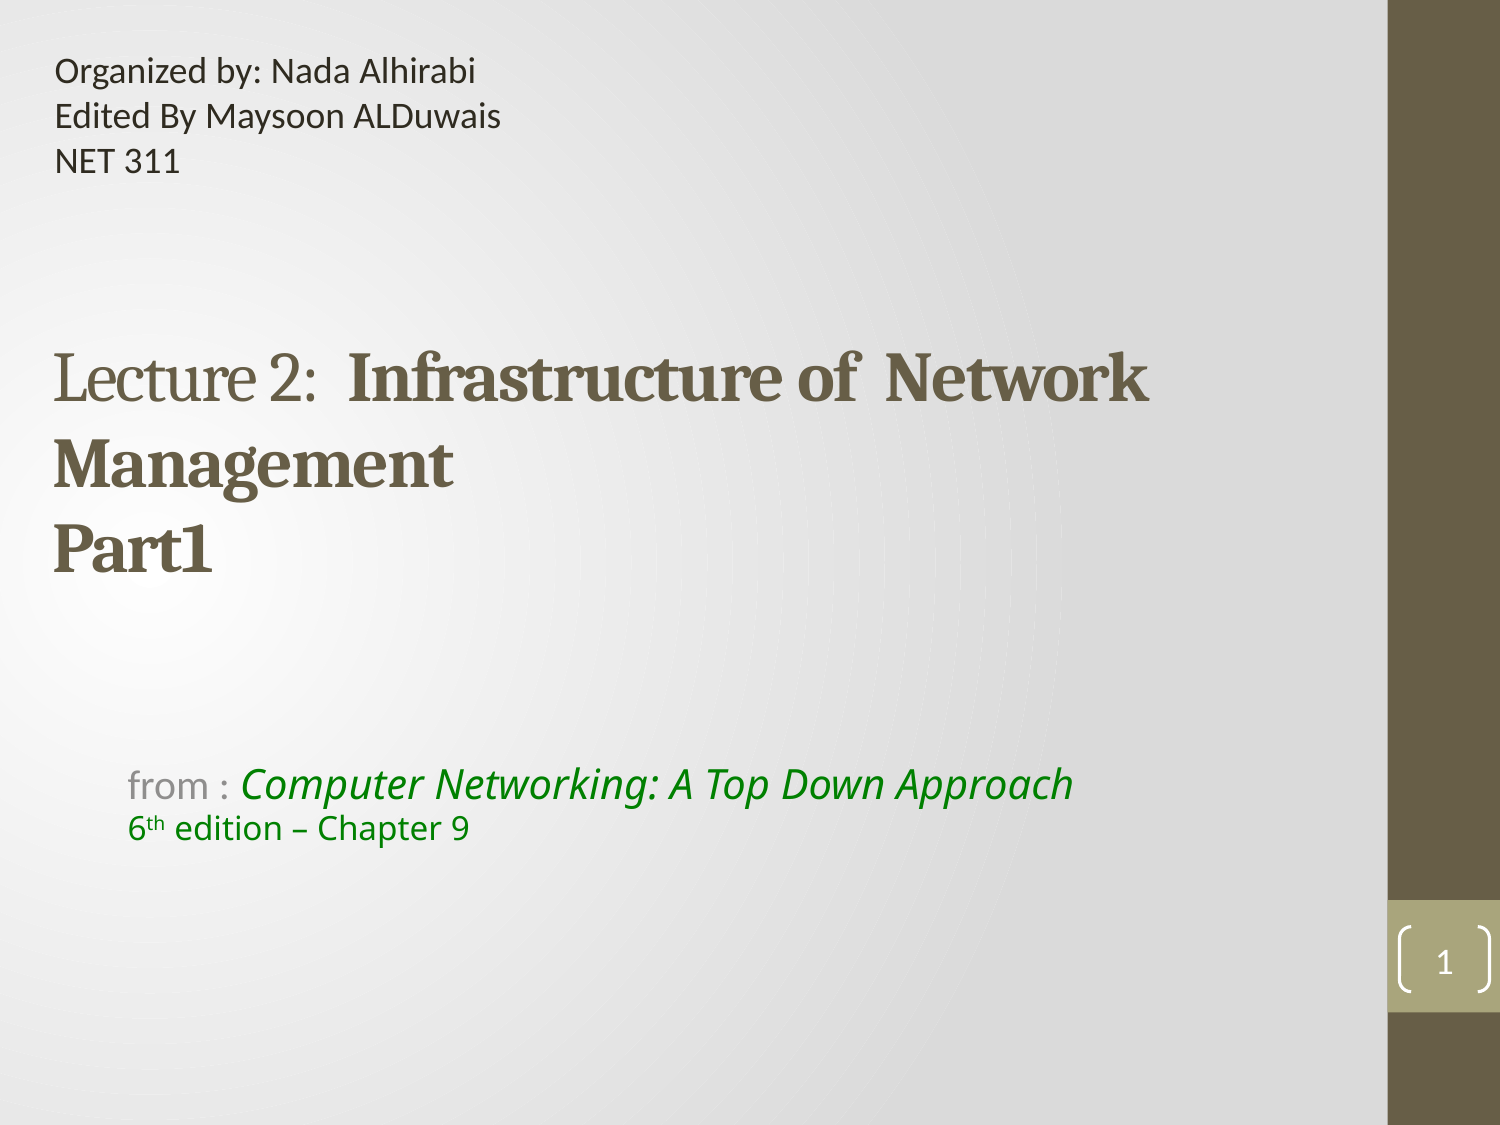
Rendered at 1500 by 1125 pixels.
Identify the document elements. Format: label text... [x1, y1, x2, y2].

text_box Organized by: Nada Alhirabi Edited By Maysoon ALDuwais NET 311 [39, 38, 517, 188]
title Lecture 2: Infrastructure of Network Management Part1 [37, 320, 1500, 595]
subtitle from : Computer Networking: A Top Down Approach 6th edition – Chapter 9 [112, 750, 1173, 925]
slide_number 1 [1397, 925, 1492, 994]
